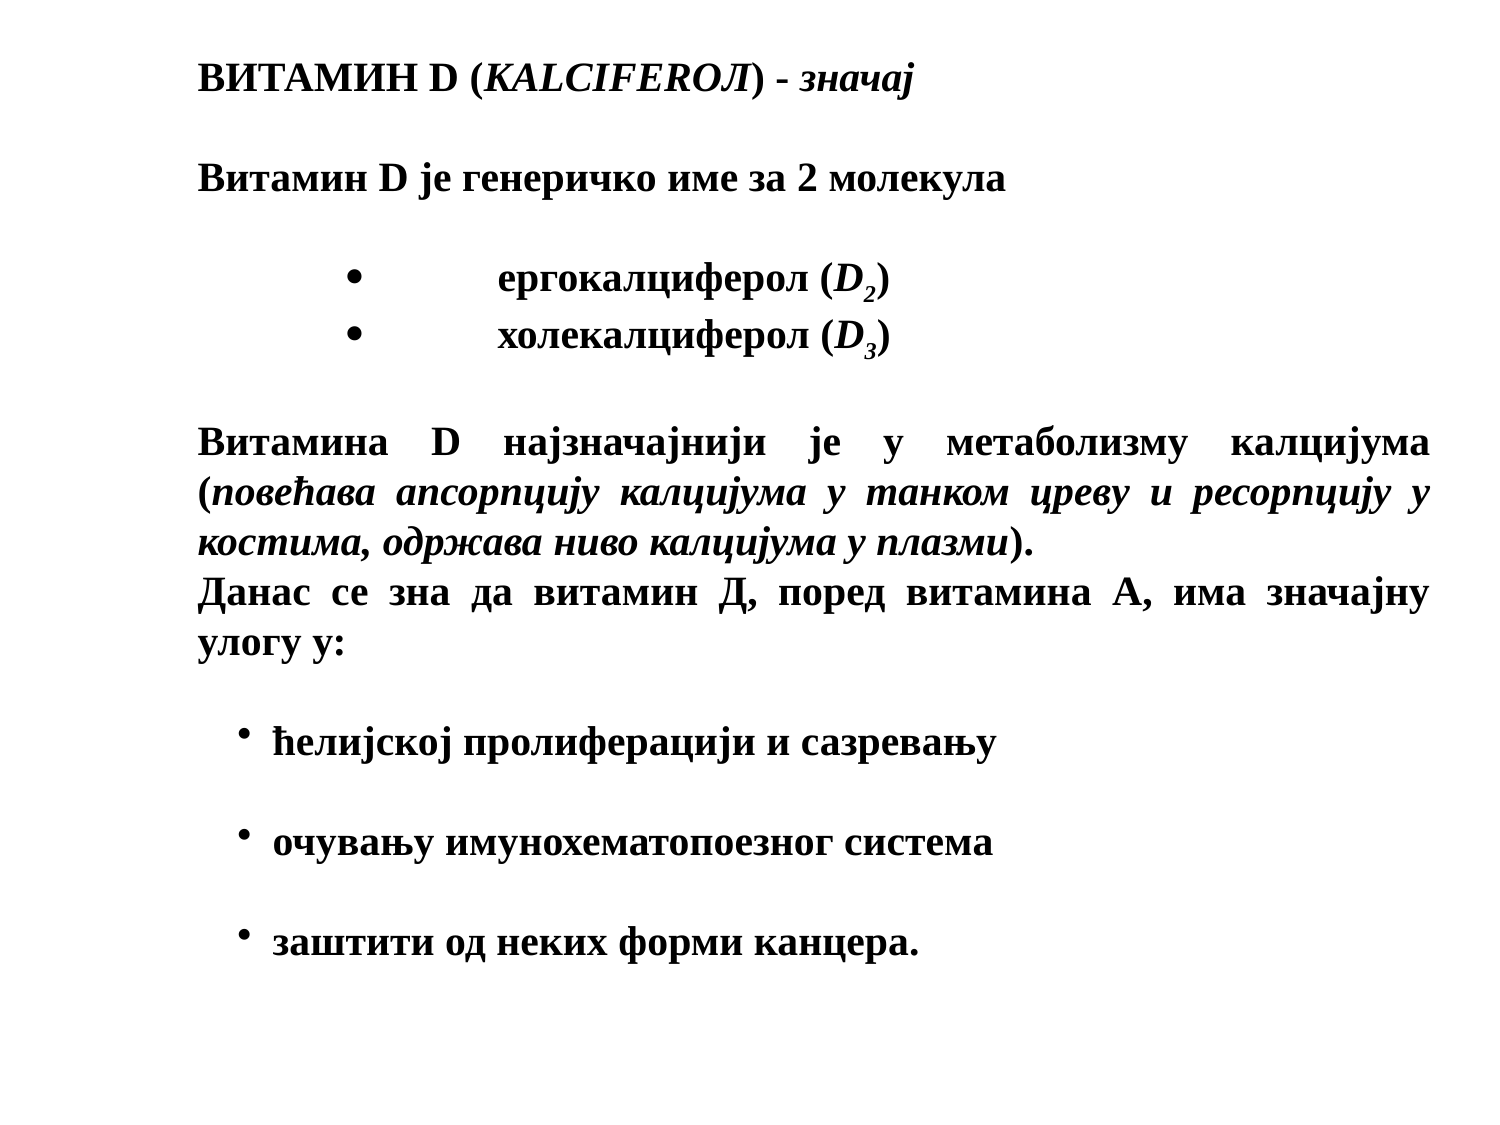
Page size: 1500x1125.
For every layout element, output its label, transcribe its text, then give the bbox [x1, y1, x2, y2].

text_box ВИТАМИН D (KALCIFEROЛ) - значај Витамин D је генеричко име за 2 молекула · ергокалциферол (D2) · холекалциферол (D3) Витамина D најзначајнији је у метаболизму калцијума (повећава апсорпцију калцијума у танком цреву и ресорпцију у костима, одржава ниво калцијума у плазми). Данас се зна да витамин Д, поред витамина А, има значајну улогу у: ћелијској пролиферацији и сазревању очувању имунохематопоезног система заштити од неких форми канцера. [182, 42, 1446, 1022]
